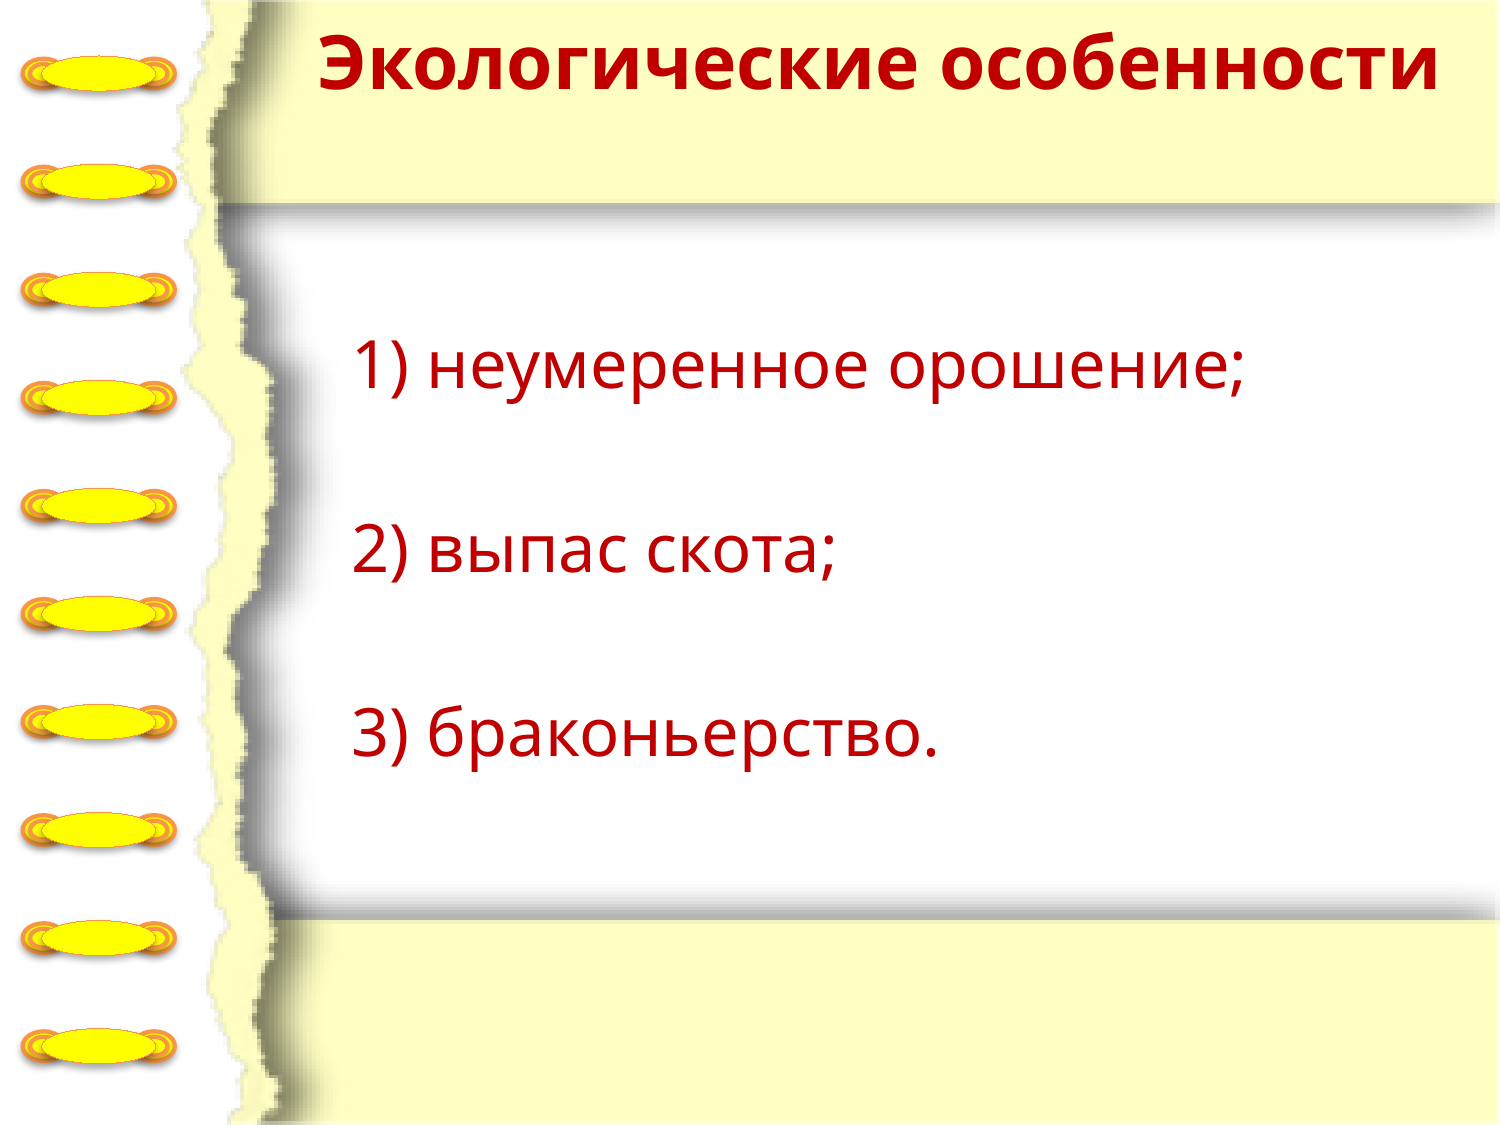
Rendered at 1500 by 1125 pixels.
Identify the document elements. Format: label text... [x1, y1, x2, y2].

text_box Экологические особенности [289, 7, 1471, 112]
text_box 1) неумеренное орошение; 2) выпас скота; 3) браконьерство. [336, 314, 1362, 778]
